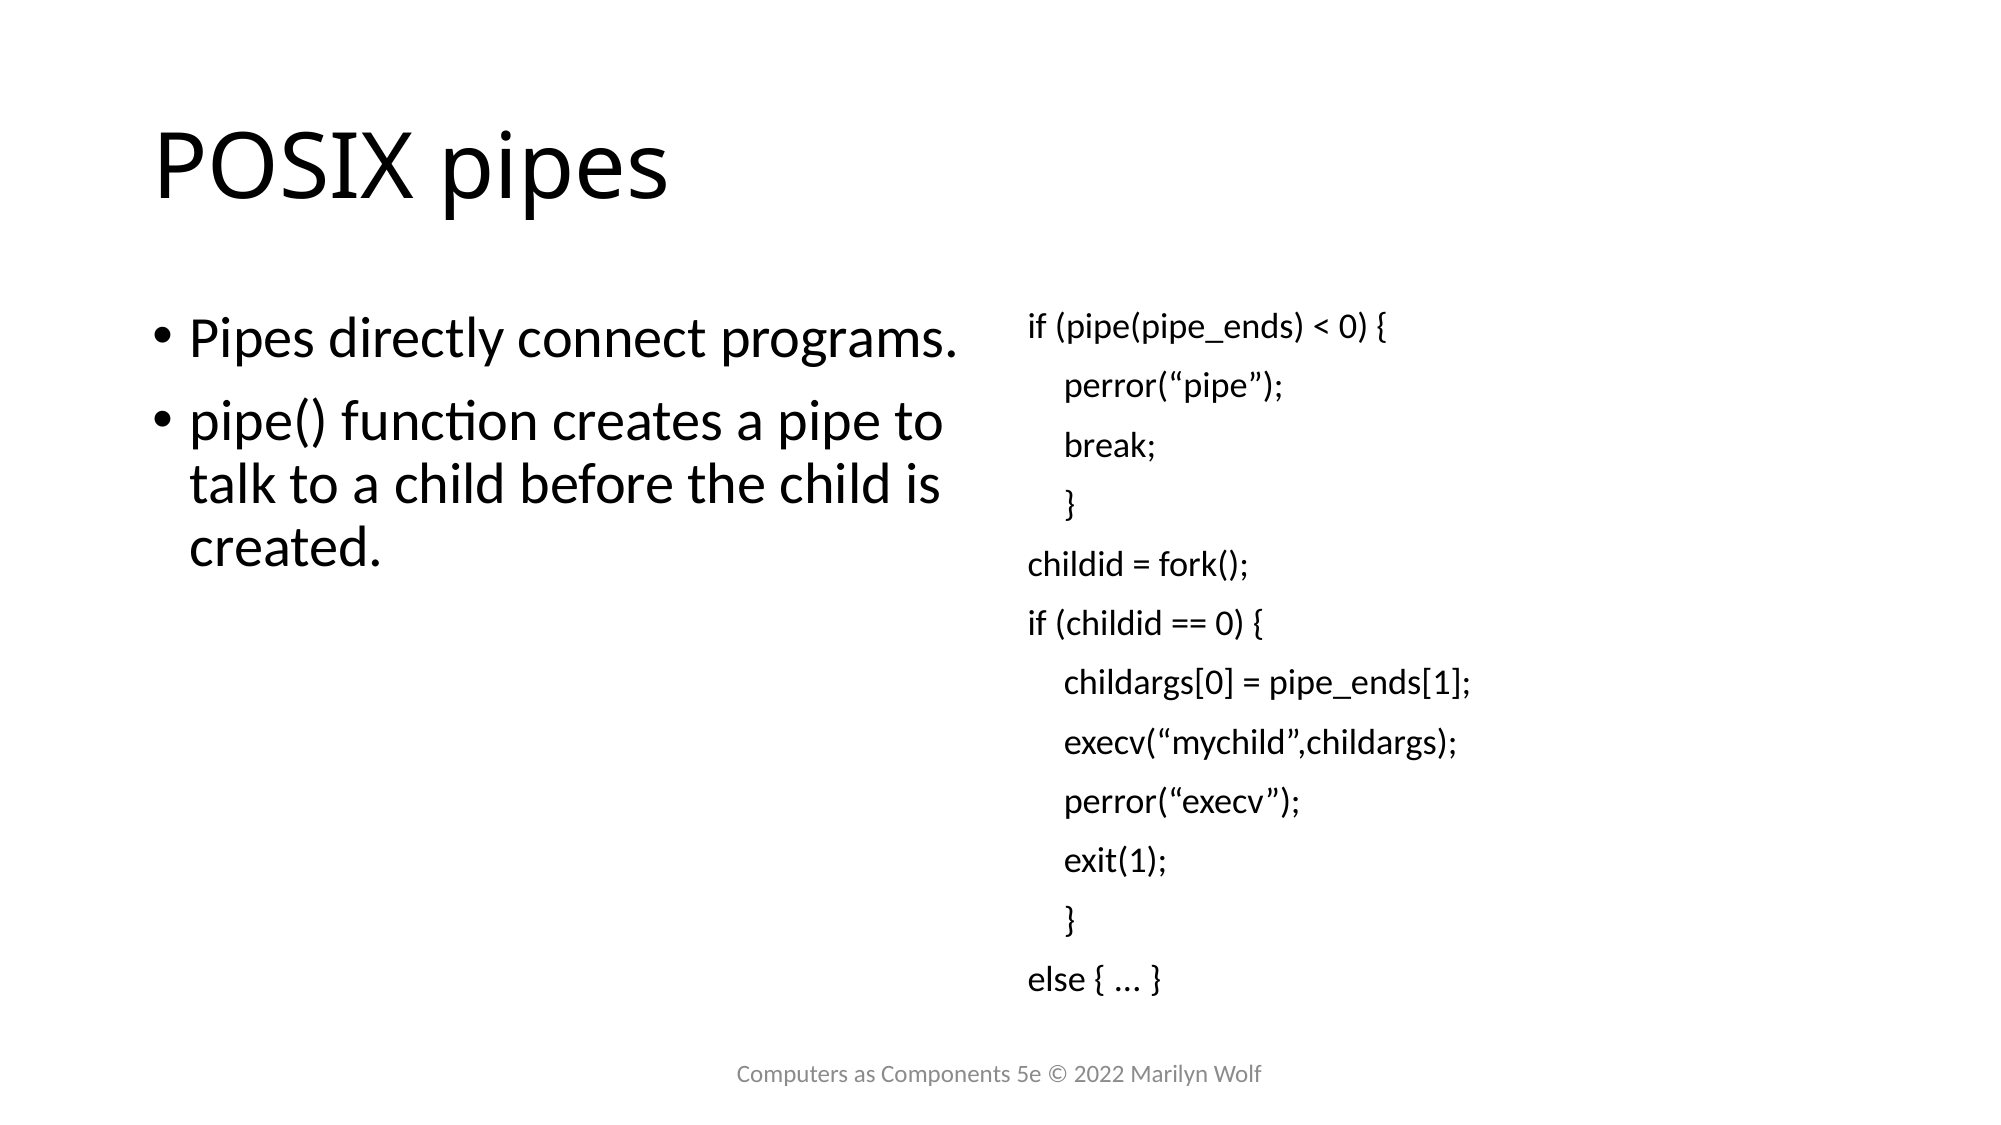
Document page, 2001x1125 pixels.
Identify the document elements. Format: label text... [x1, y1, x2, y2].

list Pipes directly connect programs. pipe() function creates a pipe to talk to a child before the child is created. [137, 299, 988, 1014]
footer Computers as Components 5e © 2022 Marilyn Wolf [662, 1042, 1338, 1103]
title POSIX pipes [137, 59, 1863, 278]
list if (pipe(pipe_ends) < 0) { perror(“pipe”); break; } childid = fork(); if (childid == 0) { childargs[0] = pipe_ends[1]; execv(“mychild”,childargs); perror(“execv”); exit(1); } else { ... } [1012, 299, 1863, 1014]
